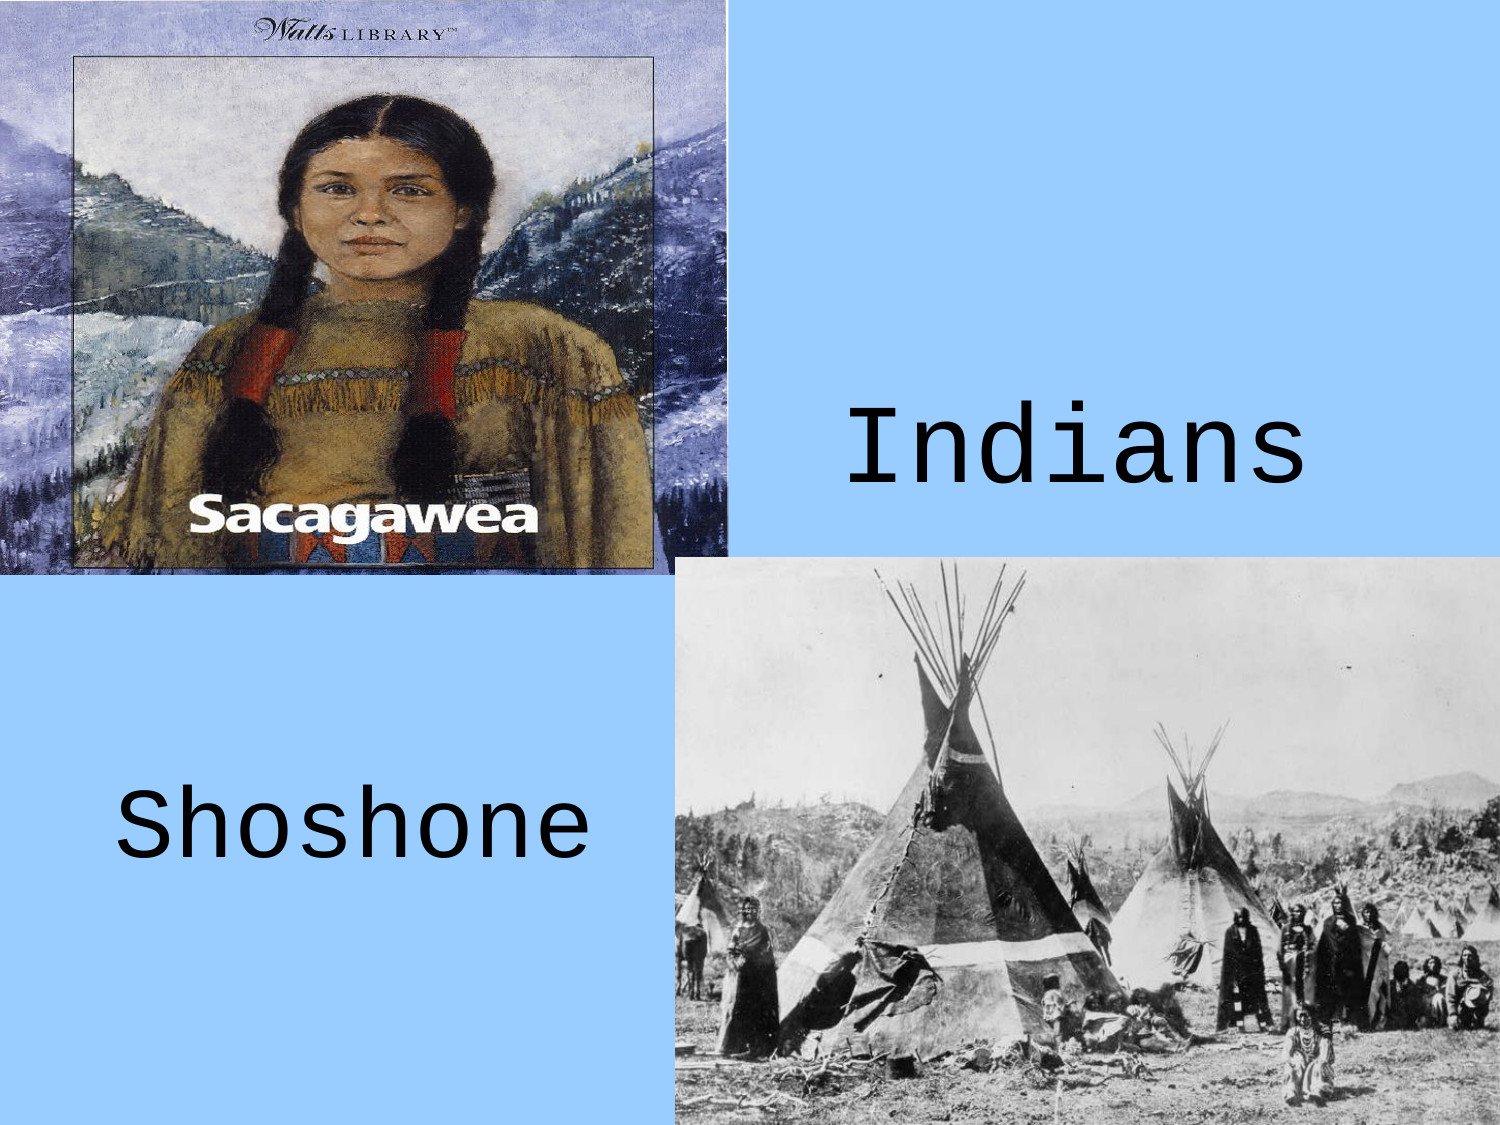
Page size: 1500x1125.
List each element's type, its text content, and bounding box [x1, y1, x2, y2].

text_box Shoshone [99, 750, 613, 885]
text_box Indians [825, 362, 1400, 513]
picture [0, 0, 1500, 1125]
